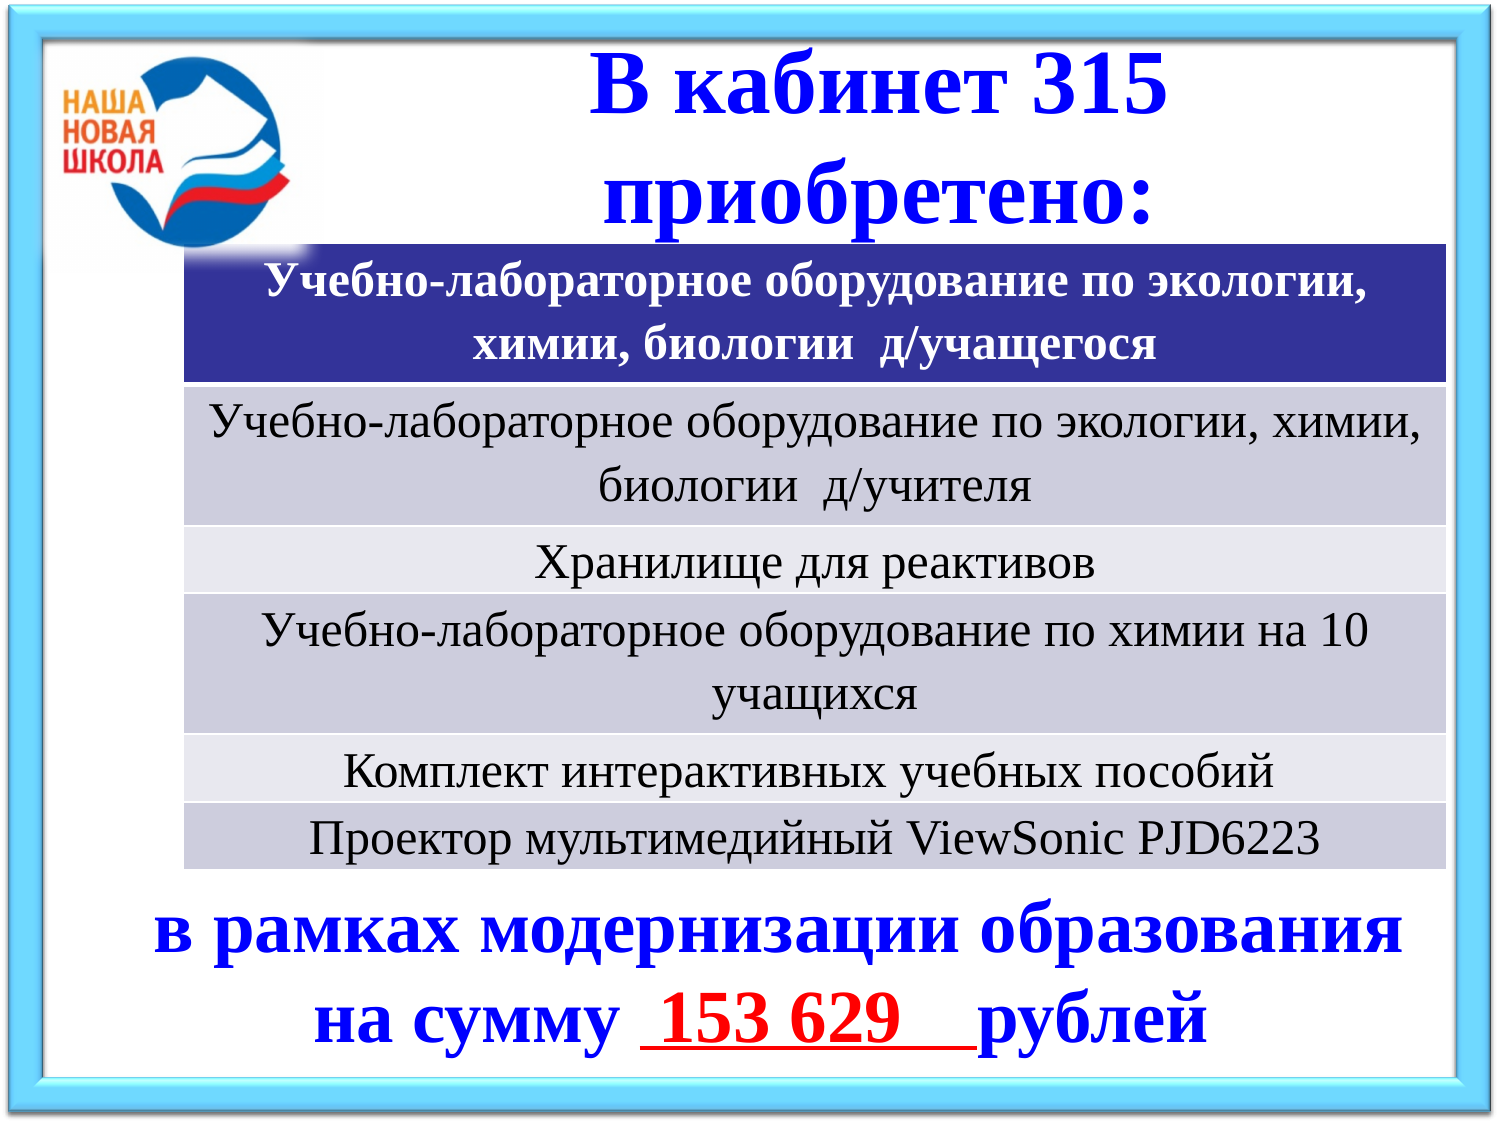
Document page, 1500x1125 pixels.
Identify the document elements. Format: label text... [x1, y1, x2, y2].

table_cell Учебно-лабораторное оборудование по экологии, химии, биологии д/учителя [184, 387, 1446, 525]
title В кабинет 315 приобретено: [324, 0, 1435, 154]
table_cell Учебно-лабораторное оборудование по химии на 10 учащихся [184, 594, 1446, 733]
picture [29, 30, 326, 275]
table_cell Комплект интерактивных учебных пособий [184, 735, 1446, 801]
table_cell Проектор мультимедийный ViewSonic PJD6223 [184, 803, 1446, 869]
table_header Учебно-лабораторное оборудование по экологии, химии, биологии д/учащегося [184, 244, 1446, 382]
subtitle в рамках модернизации образования на сумму 153 629 рублей [111, 869, 1448, 1087]
table_cell Хранилище для реактивов [184, 527, 1446, 592]
